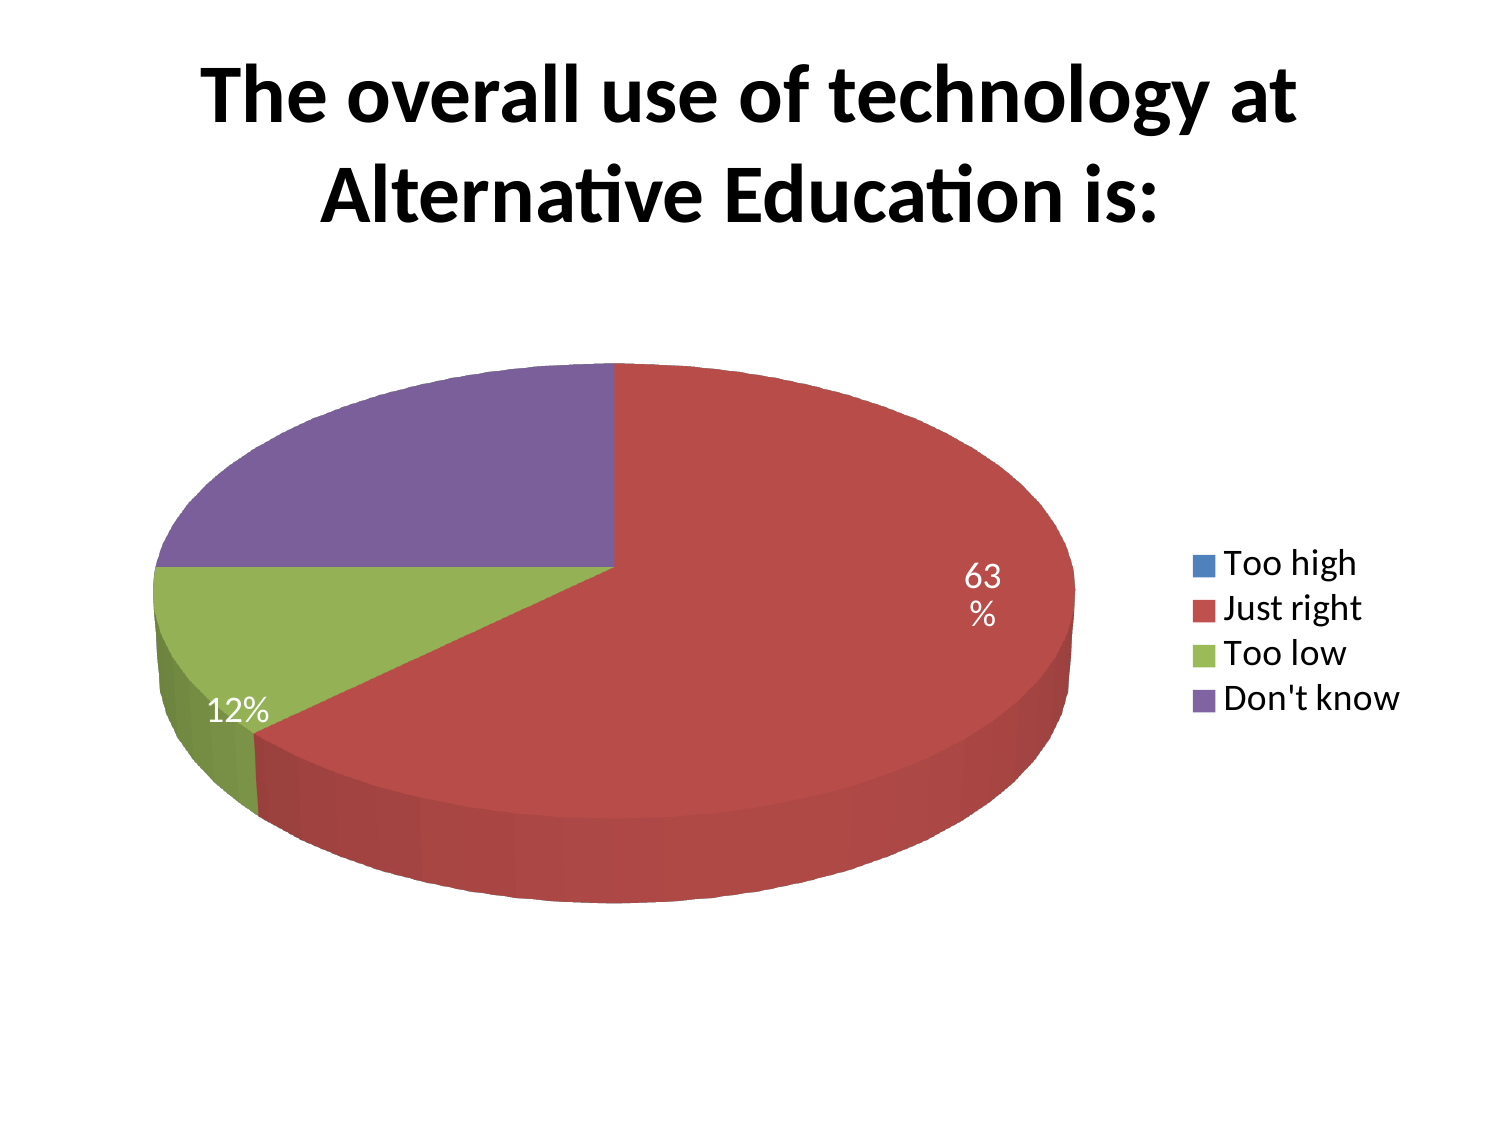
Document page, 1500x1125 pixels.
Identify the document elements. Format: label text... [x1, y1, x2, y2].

chart [74, 262, 1426, 1006]
title The overall use of technology at Alternative Education is: [0, 45, 1500, 233]
